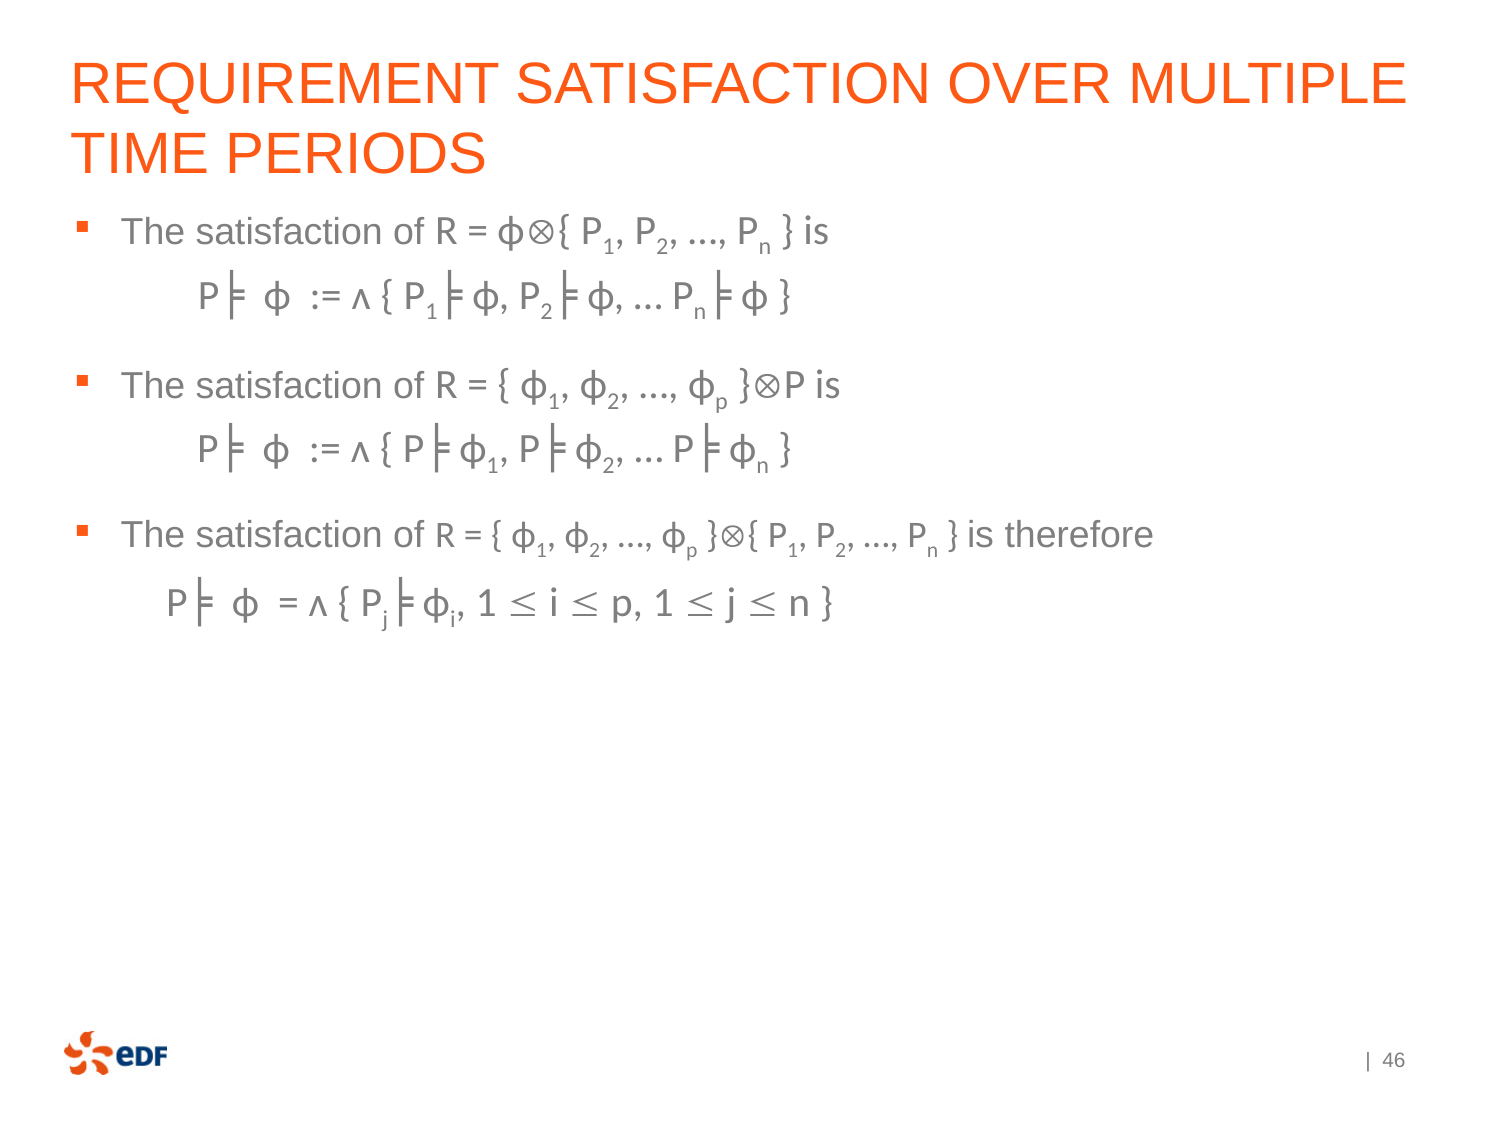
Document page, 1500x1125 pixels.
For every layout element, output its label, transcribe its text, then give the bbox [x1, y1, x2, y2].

text_box P╞ ϕ := ᴧ { P╞ ϕ1, P╞ ϕ2, … P╞ ϕn } [182, 413, 817, 486]
text_box P╞ ϕ = ᴧ { Pj╞ ϕi, 1  i  p, 1  j  n } [151, 567, 858, 640]
text_box P╞ ϕ := ᴧ { P1╞ ϕ, P2╞ ϕ, … Pn╞ ϕ } [183, 260, 816, 332]
title Requirement Satisfaction over MULTIPLE time periods [64, 45, 1436, 185]
text_box The satisfaction of R = ϕ{ P1, P2, …, Pn } is [67, 202, 1471, 260]
text_box The satisfaction of R = { ϕ1, ϕ2, …, ϕp }P is [67, 356, 1471, 414]
picture [64, 1031, 167, 1075]
text_box The satisfaction of R = { ϕ1, ϕ2, …, ϕp }{ P1, P2, …, Pn } is therefore [67, 510, 1471, 562]
